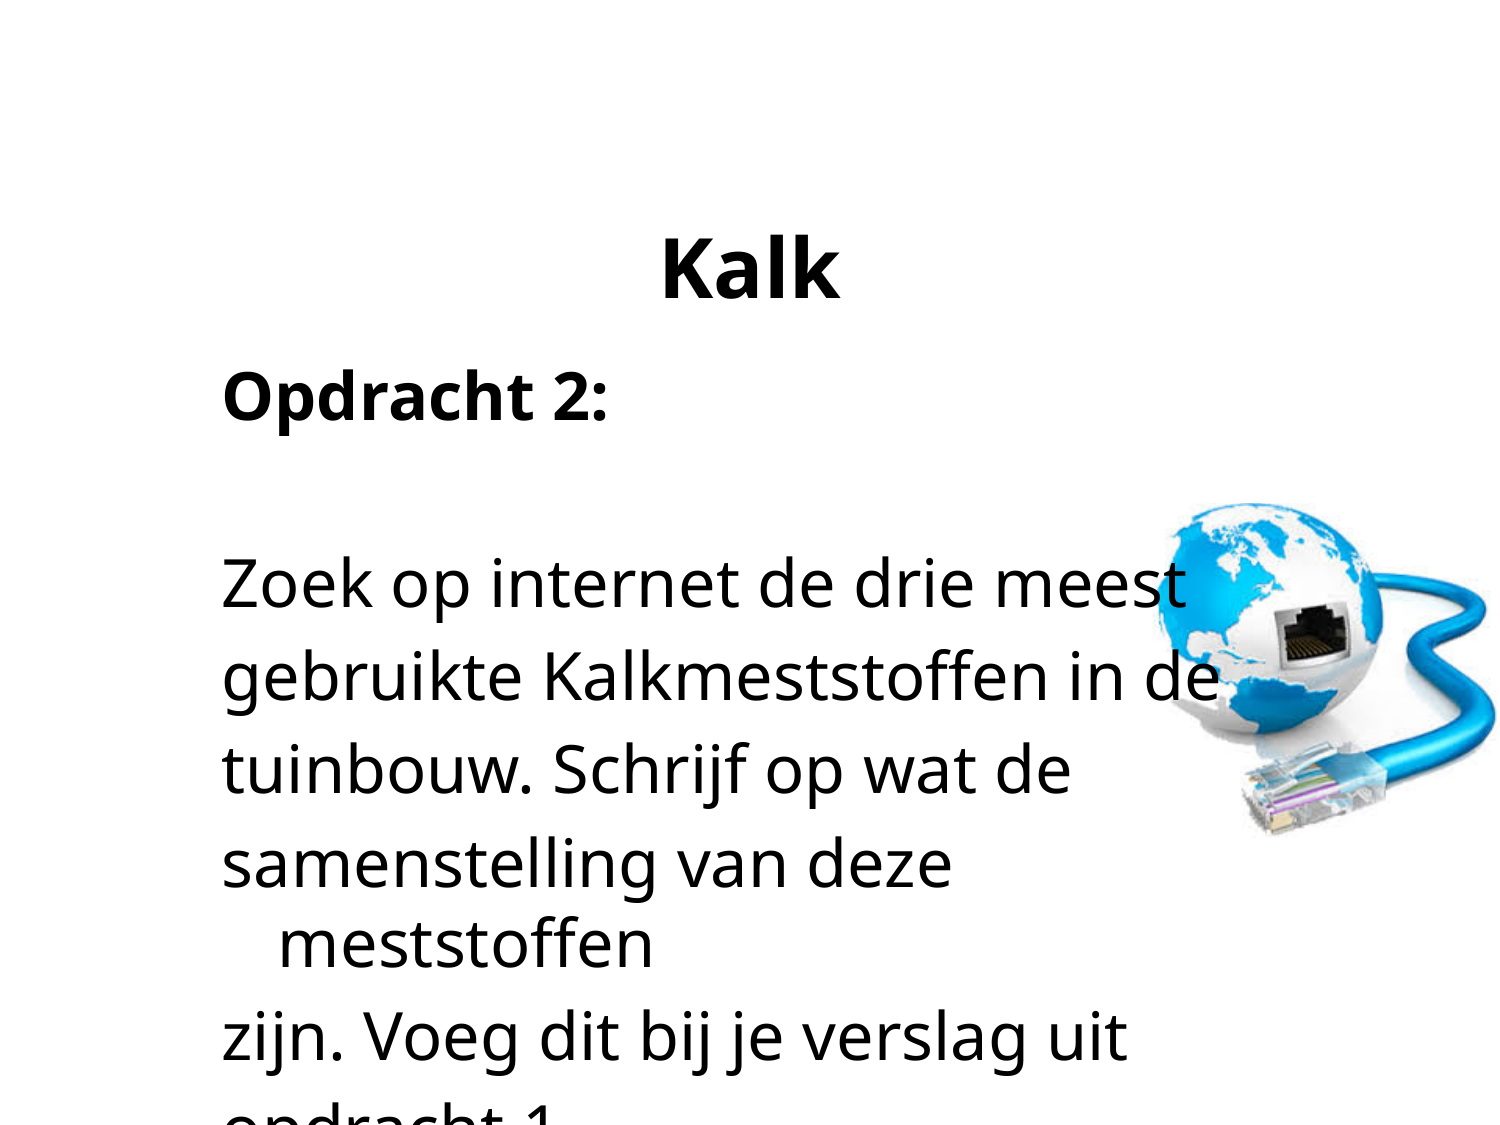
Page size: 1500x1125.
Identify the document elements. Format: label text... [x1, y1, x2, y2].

picture [1127, 503, 1498, 838]
title Kalk [283, 184, 1217, 346]
list Opdracht 2: Zoek op internet de drie meest gebruikte Kalkmeststoffen in de tuinbouw. Schrijf op wat de samenstelling van deze meststoffen zijn. Voeg dit bij je verslag uit opdracht 1. [206, 346, 1364, 716]
